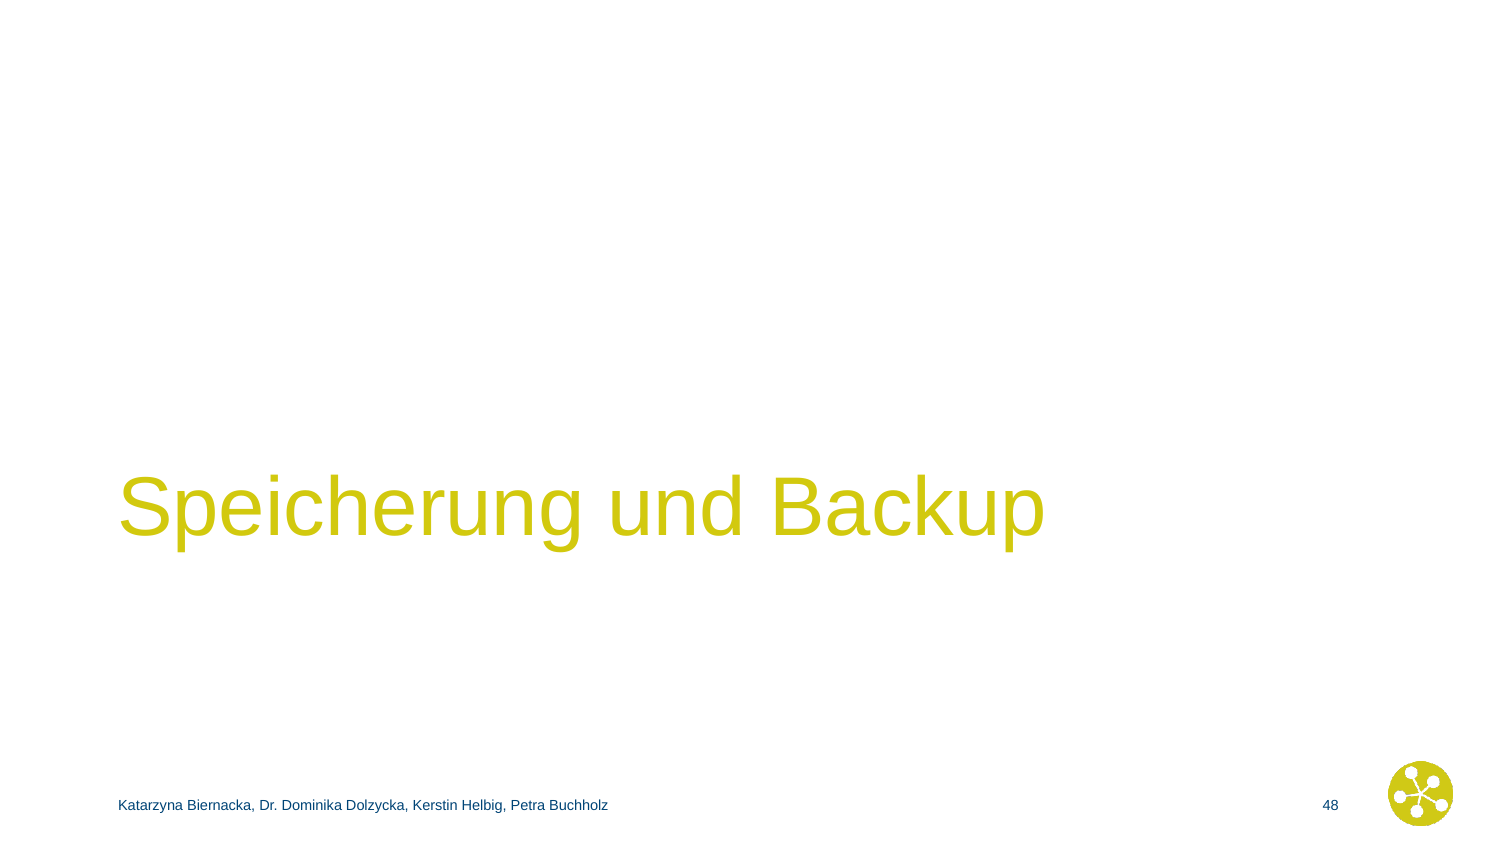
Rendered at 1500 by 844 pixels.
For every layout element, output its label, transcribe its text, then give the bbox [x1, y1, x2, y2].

slide_number 47 [1016, 782, 1354, 827]
footer Katarzyna Biernacka, Dr. Dominika Dolzycka, Kerstin Helbig, Petra Buchholz [103, 782, 742, 827]
title Speicherung und Backup [102, 210, 1397, 562]
picture [1388, 761, 1453, 826]
